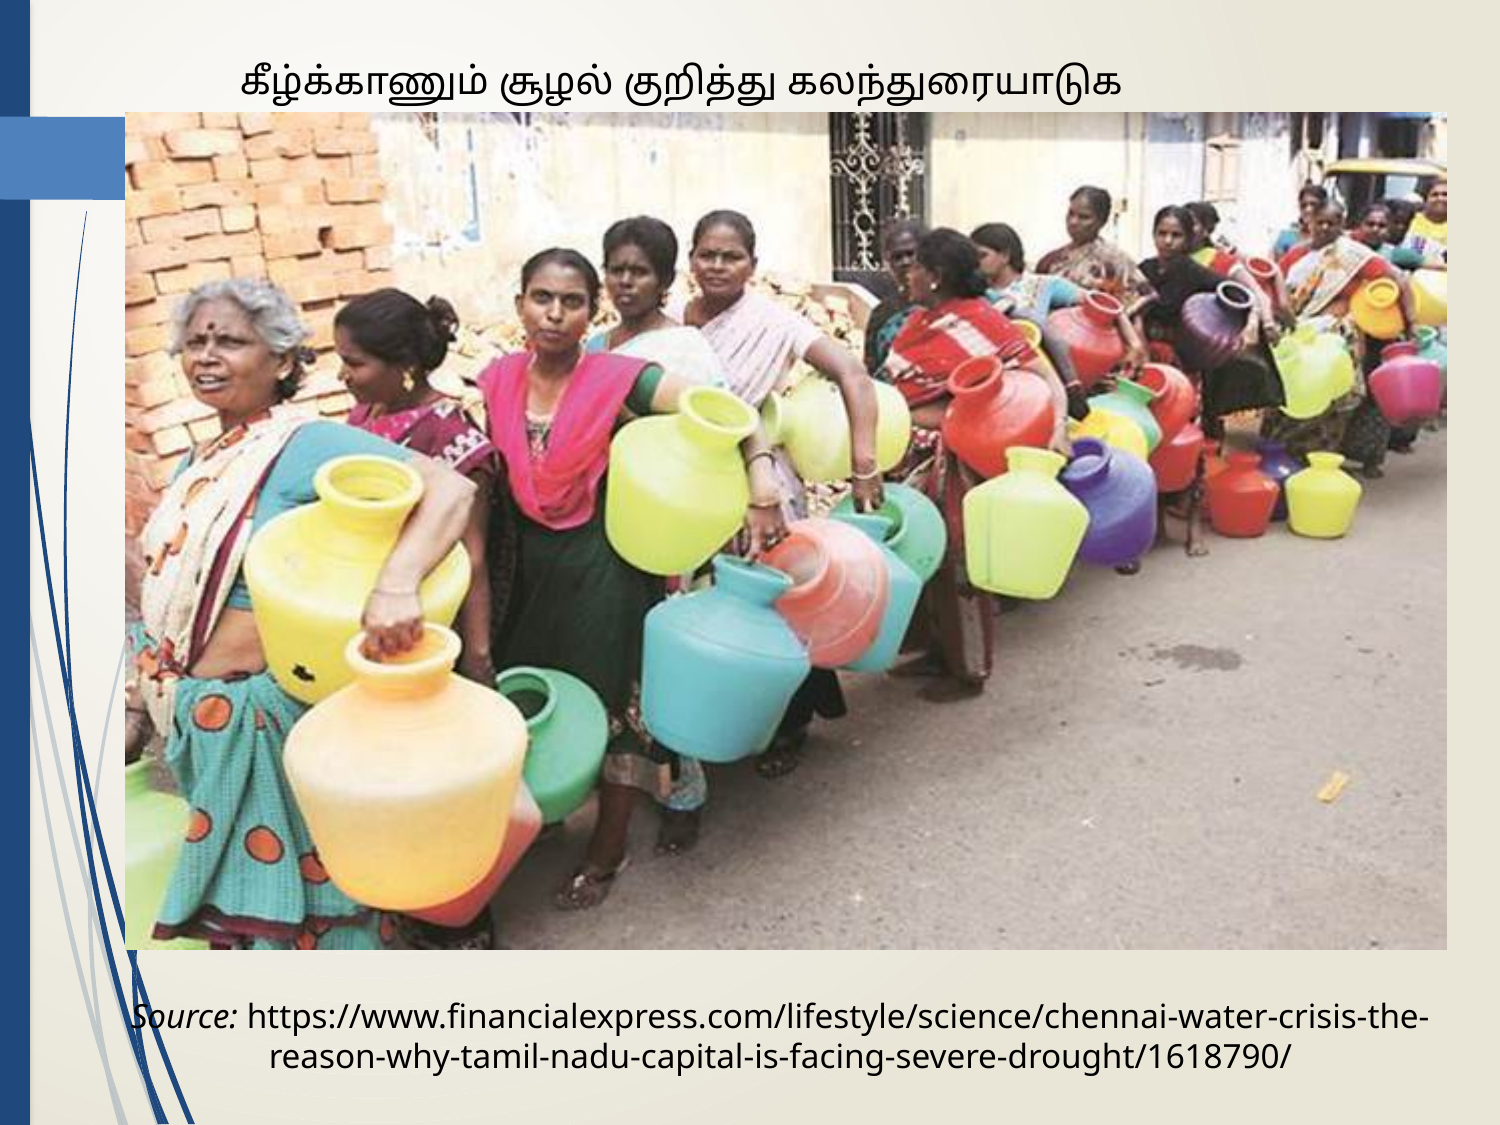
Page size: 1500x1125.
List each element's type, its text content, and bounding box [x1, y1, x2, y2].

text_box கீழ்க்காணும் சூழல் குறித்து கலந்துரையாடுக [225, 49, 1325, 110]
text_box Source: https://www.financialexpress.com/lifestyle/science/chennai-water-crisis-the-reason-why-tamil-nadu-capital-is-facing-severe-drought/1618790/ [62, 987, 1500, 1083]
picture [124, 112, 1447, 951]
